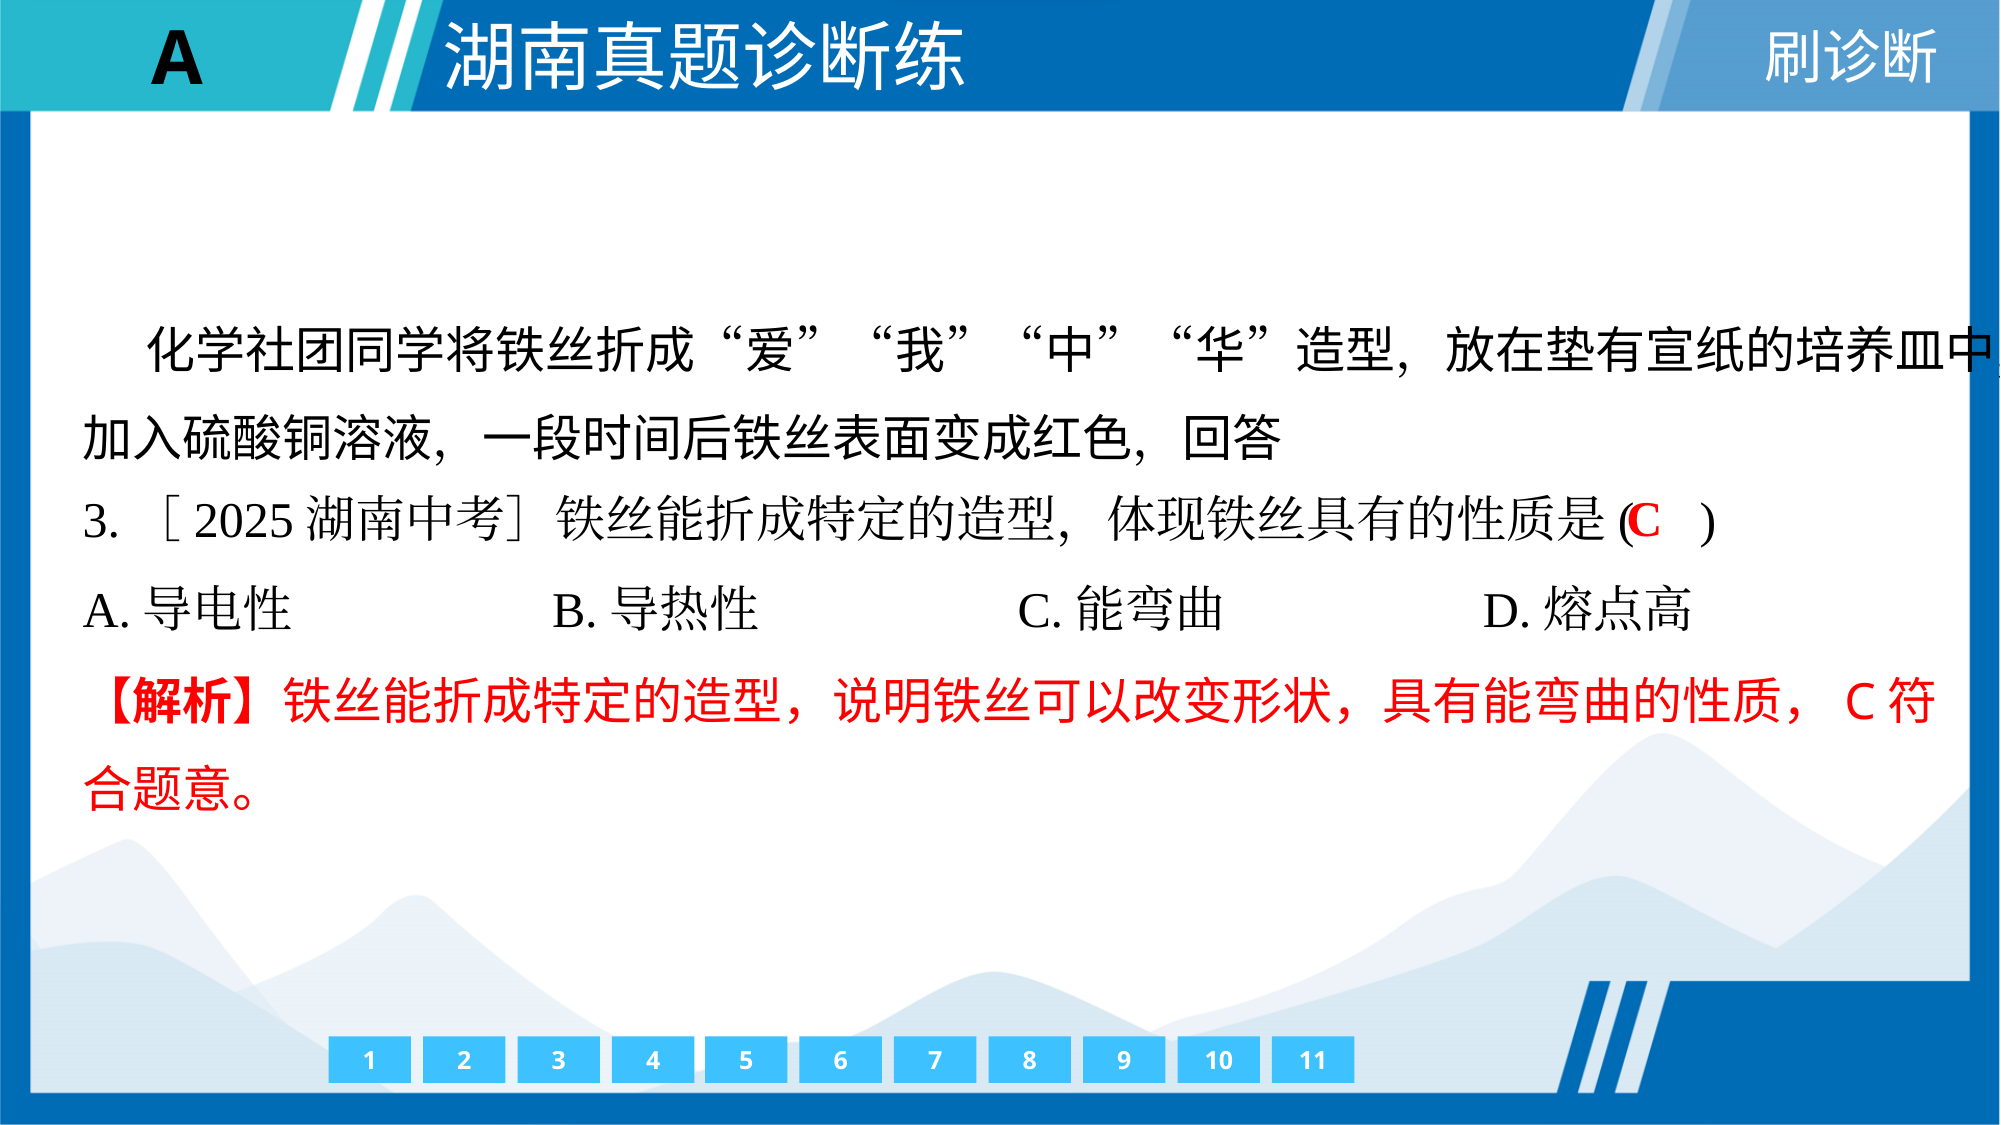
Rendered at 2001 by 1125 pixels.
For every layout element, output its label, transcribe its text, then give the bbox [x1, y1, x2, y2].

text_box 【解析】铁丝能折成特定的造型，说明铁丝可以改变形状，具有能弯曲的性质，C符 合题意。 [82, 637, 1917, 808]
text_box A.导电性 B.导热性 C.能弯曲 D.熔点高 [82, 547, 1917, 627]
picture [0, 0, 2000, 1125]
text_box 3.［2025湖南中考］铁丝能折成特定的造型，体现铁丝具有的性质是( ) [1681, 457, 1917, 537]
text_box C [1608, 457, 1681, 538]
text_box 3.［2025湖南中考］铁丝能折成特定的造型，体现铁丝具有的性质是( ) [82, 457, 1608, 537]
